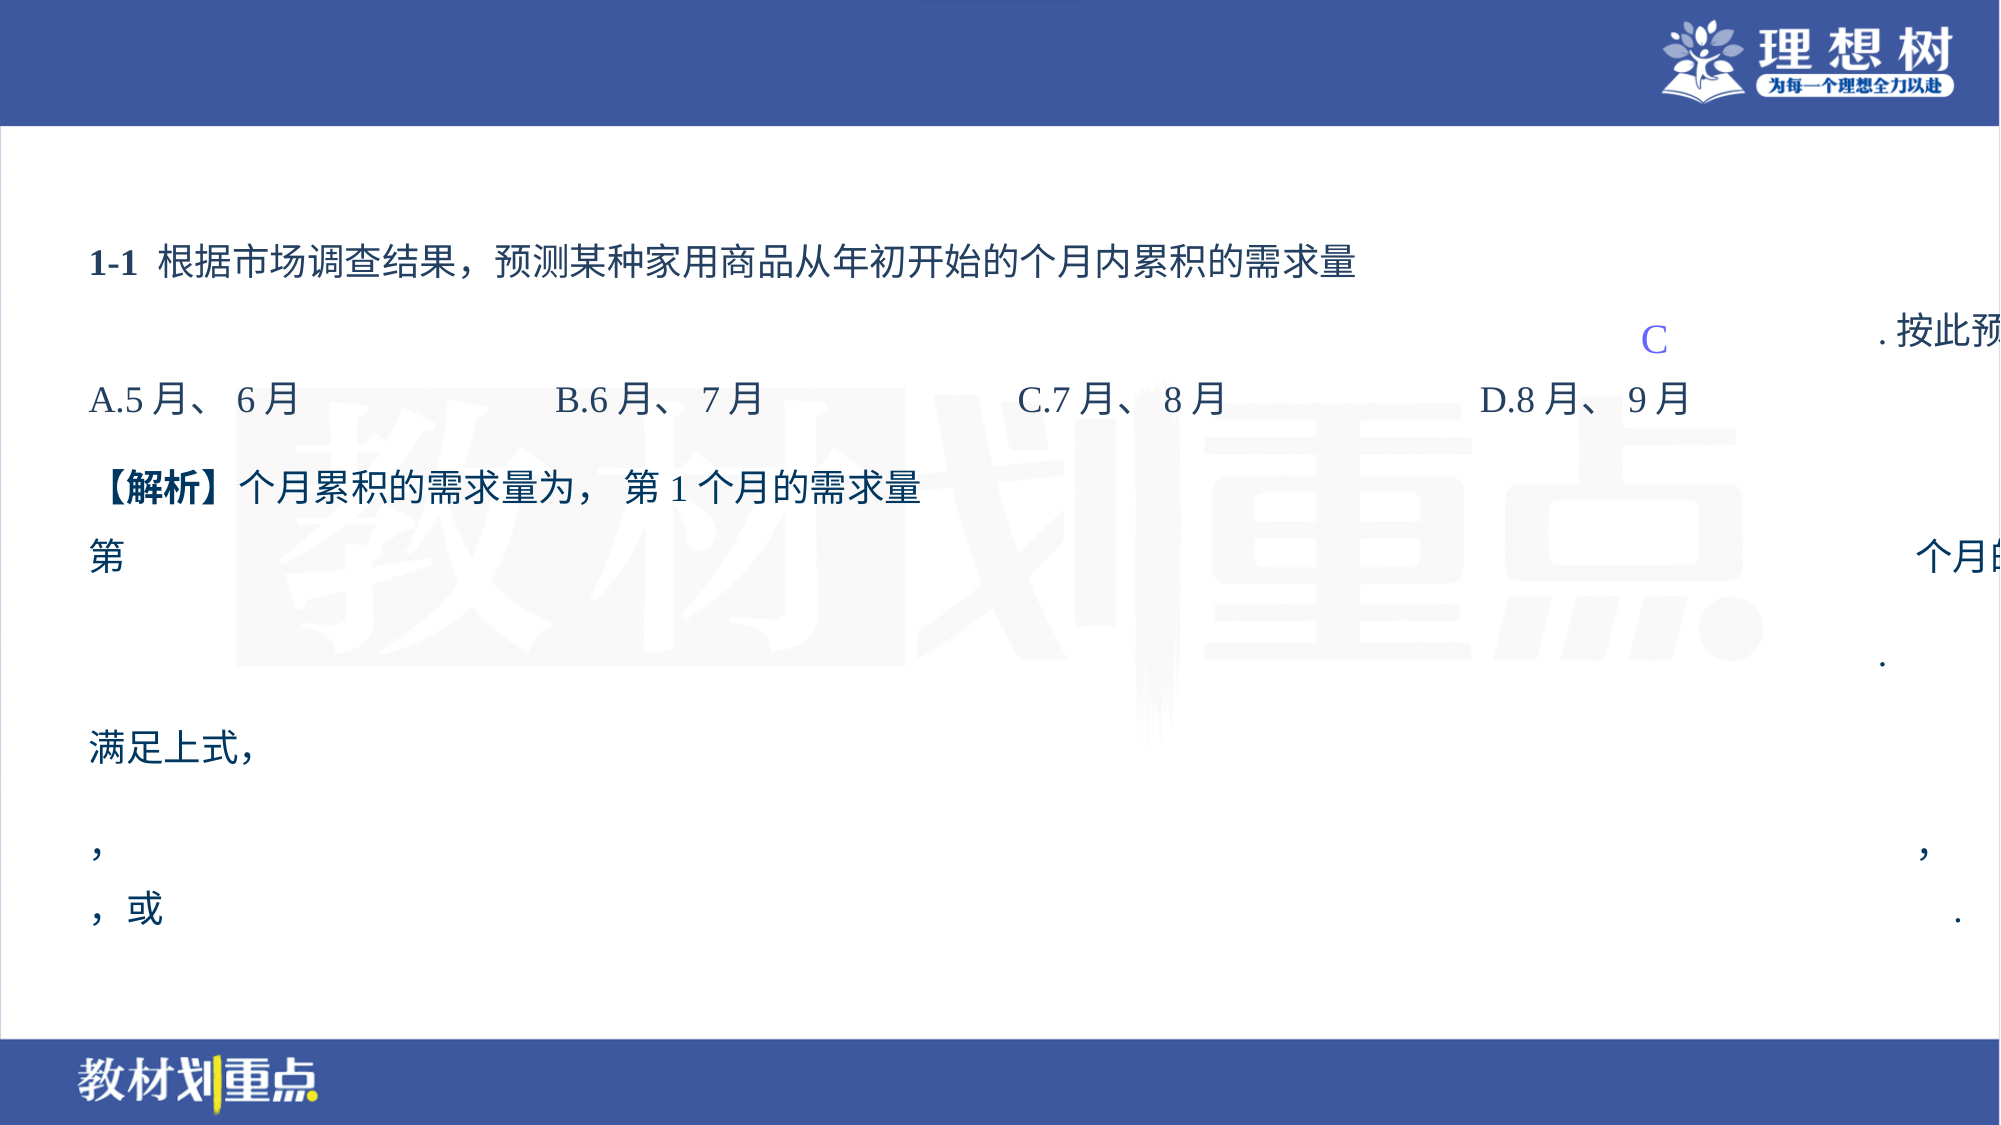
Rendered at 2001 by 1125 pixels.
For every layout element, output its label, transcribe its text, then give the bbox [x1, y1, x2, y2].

text_box C [1625, 310, 1684, 353]
picture [1996, 557, 2000, 567]
picture [0, 0, 2000, 1125]
text_box A.5月、6月 B.6月、7月 C.7月、8月 D.8月、9月 [88, 353, 1911, 413]
